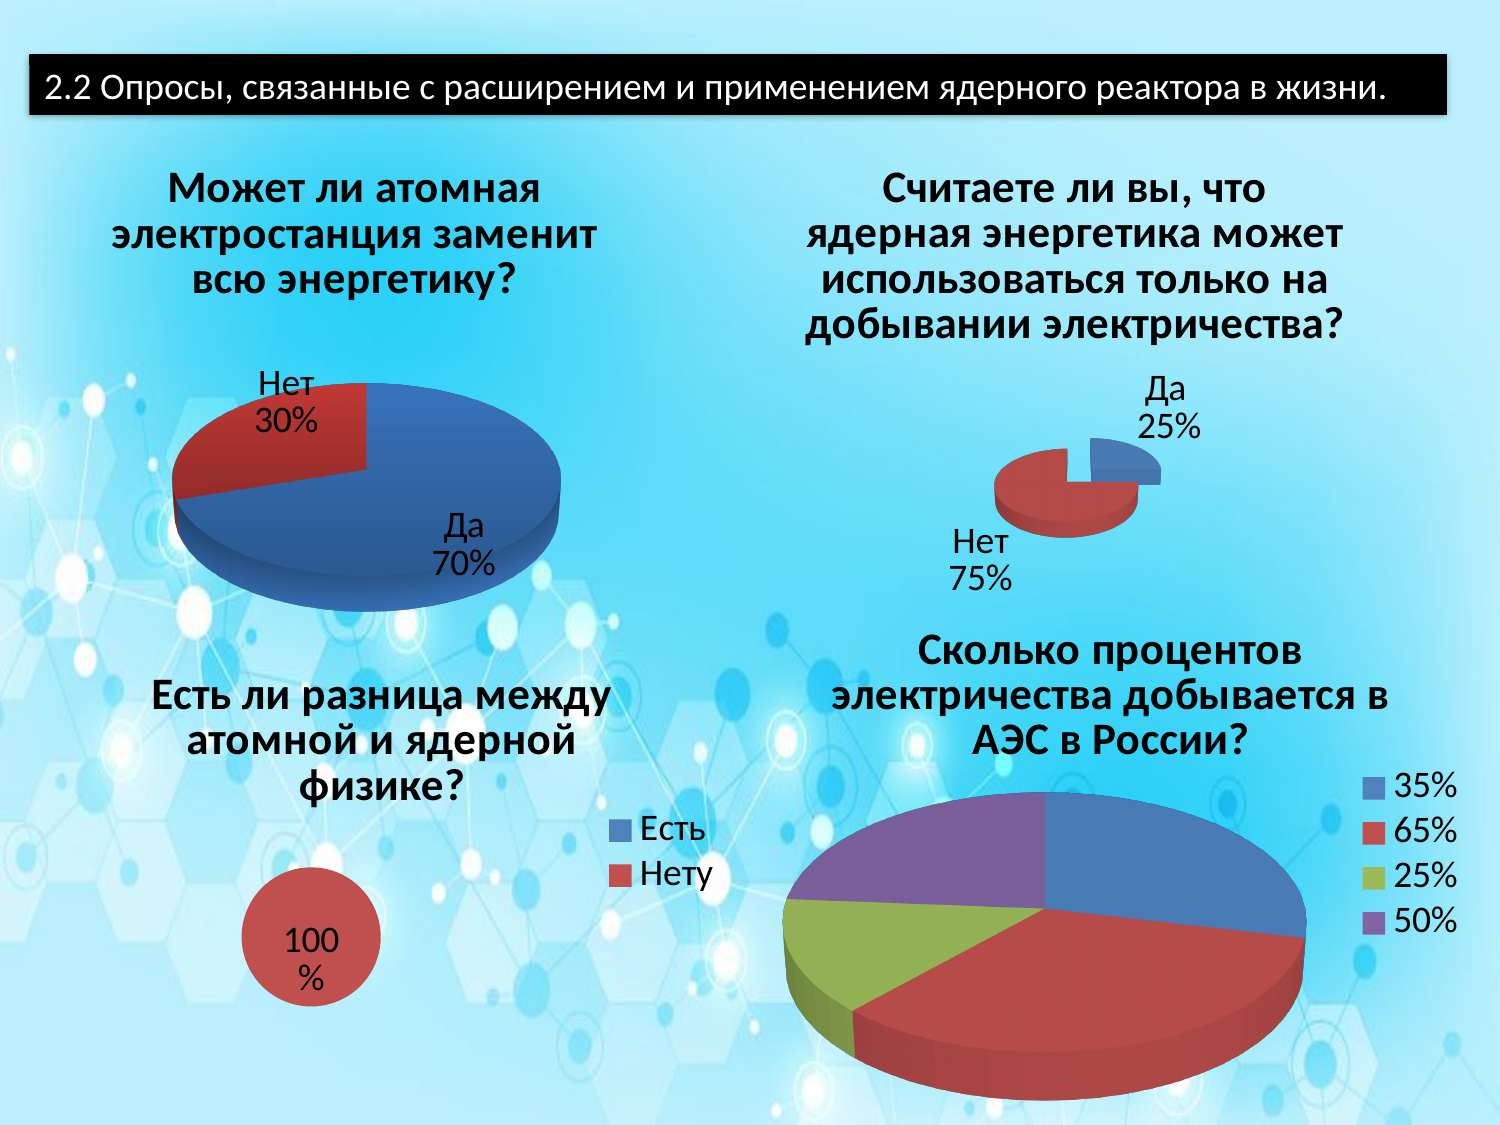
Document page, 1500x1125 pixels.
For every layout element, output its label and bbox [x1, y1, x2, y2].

picture [0, 0, 1500, 1125]
chart [29, 136, 680, 622]
chart [25, 136, 1483, 1115]
